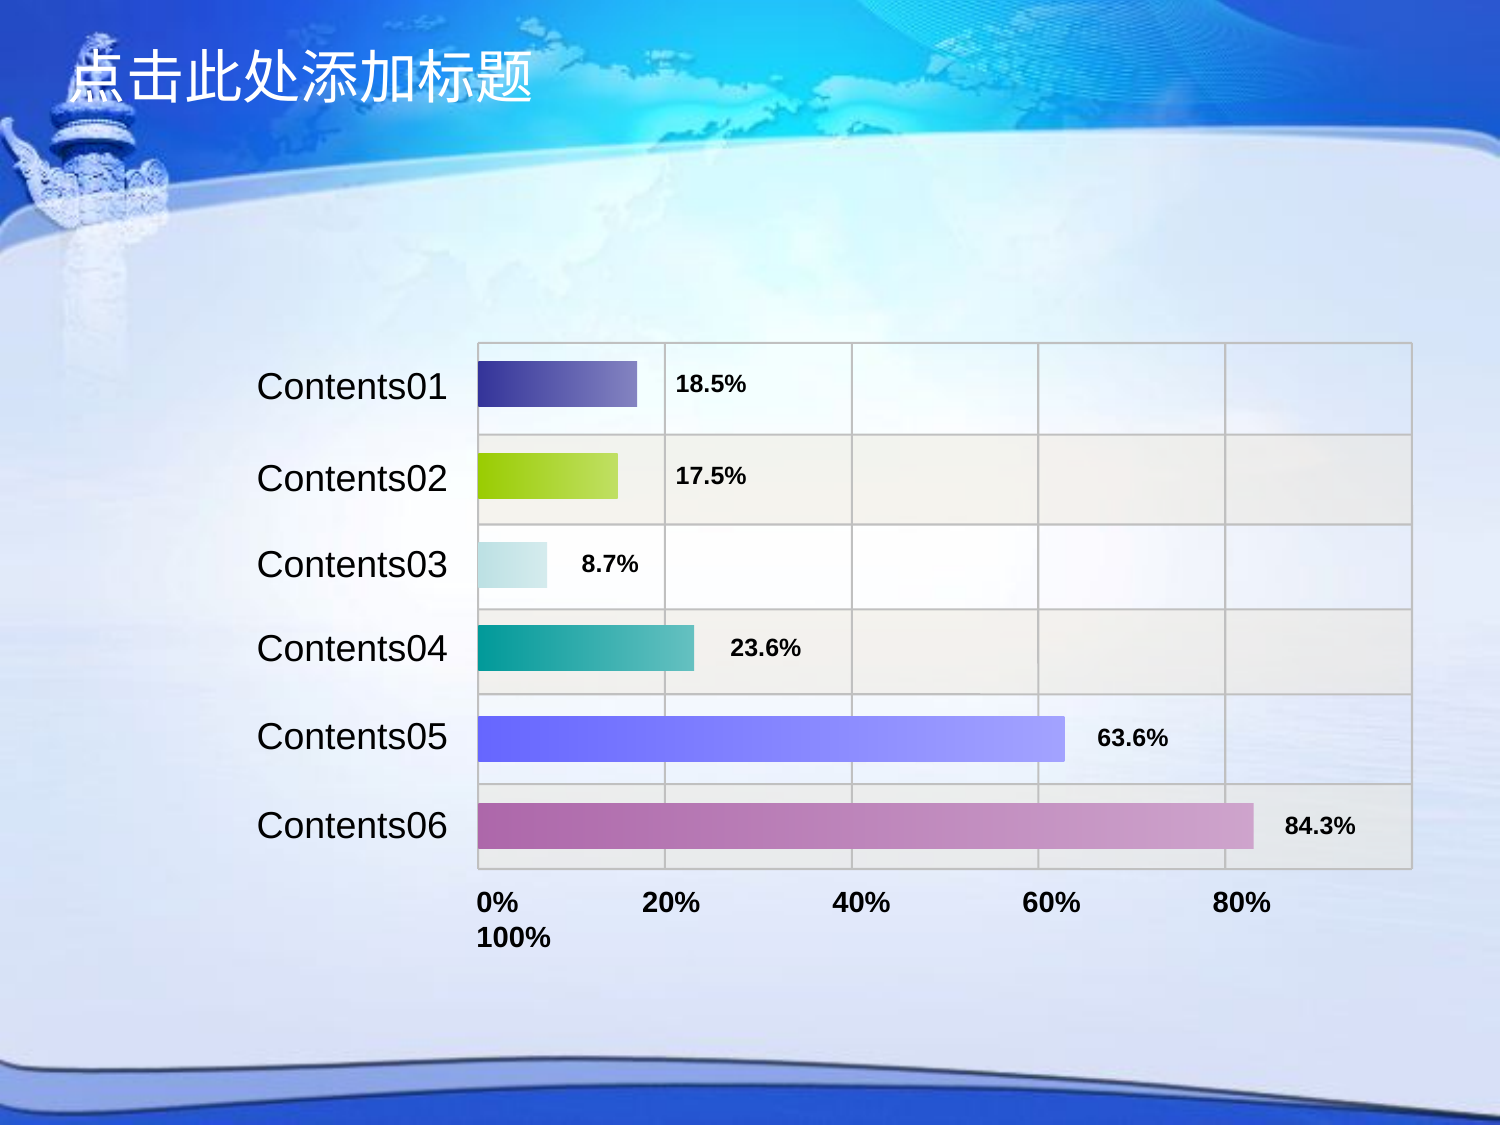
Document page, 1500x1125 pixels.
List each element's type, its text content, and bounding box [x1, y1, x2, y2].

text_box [227, 342, 1474, 927]
text_box 点击此处添加标题 [53, 33, 845, 118]
picture [0, 0, 1500, 1125]
